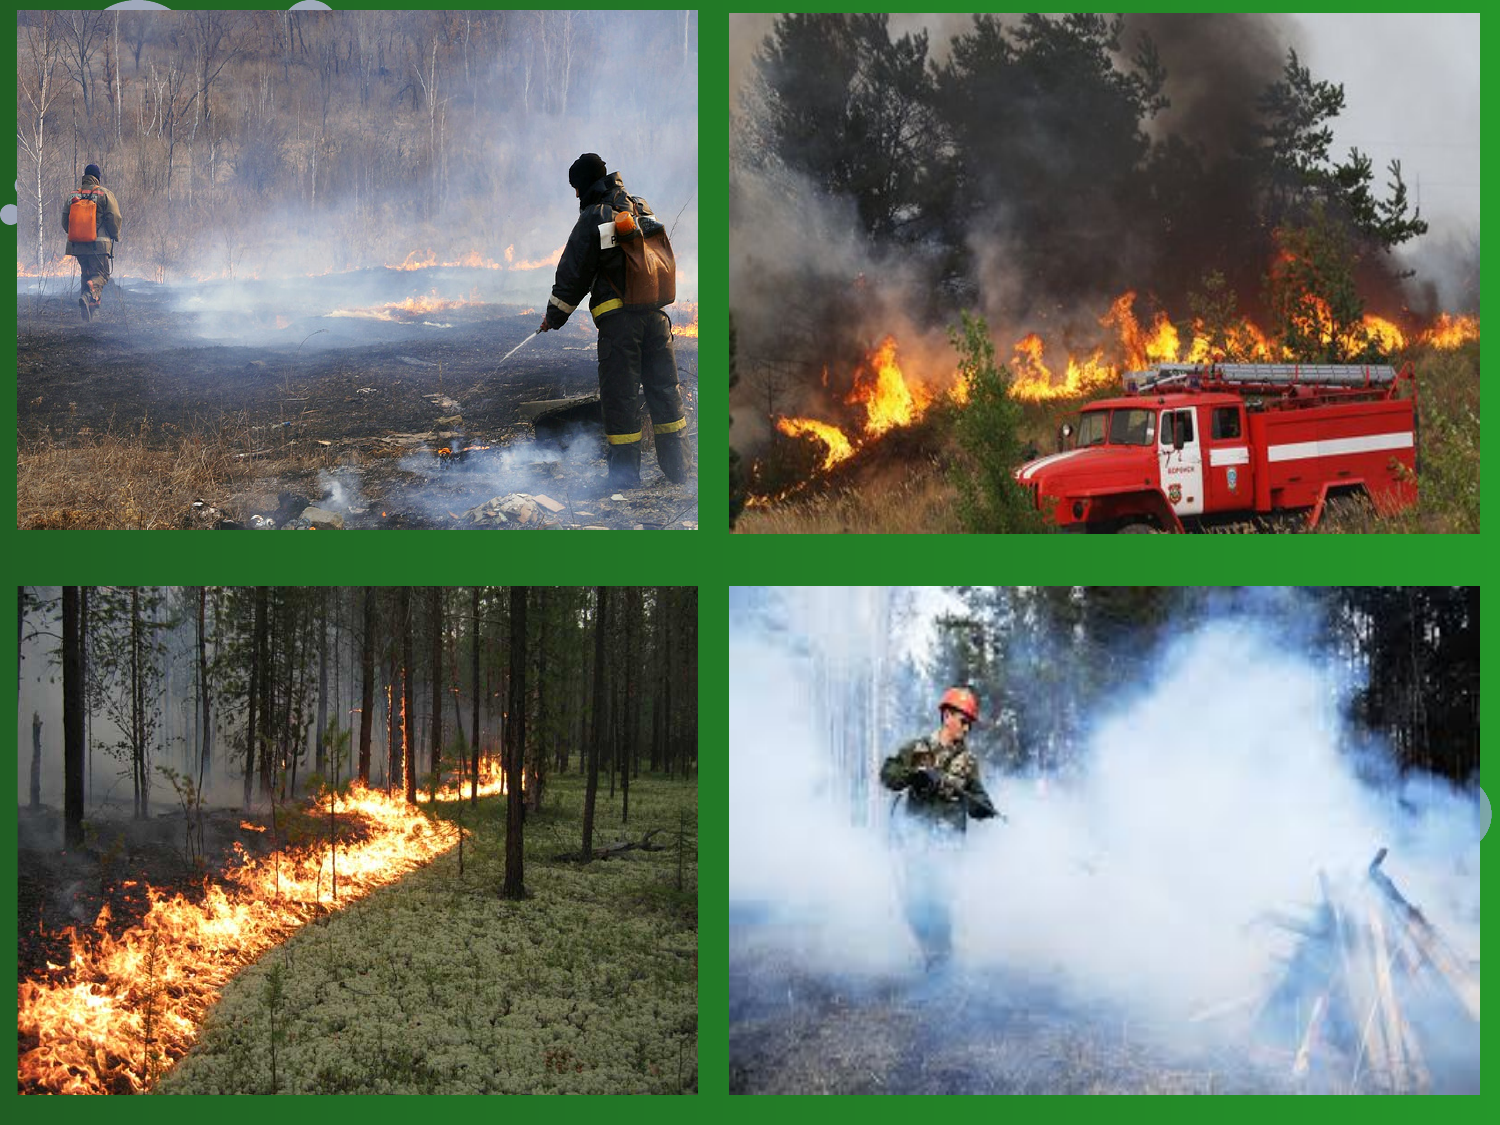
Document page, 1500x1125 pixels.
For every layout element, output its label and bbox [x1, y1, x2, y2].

picture [16, 8, 700, 532]
picture [728, 584, 1481, 1097]
picture [16, 584, 700, 1097]
picture [728, 12, 1481, 535]
